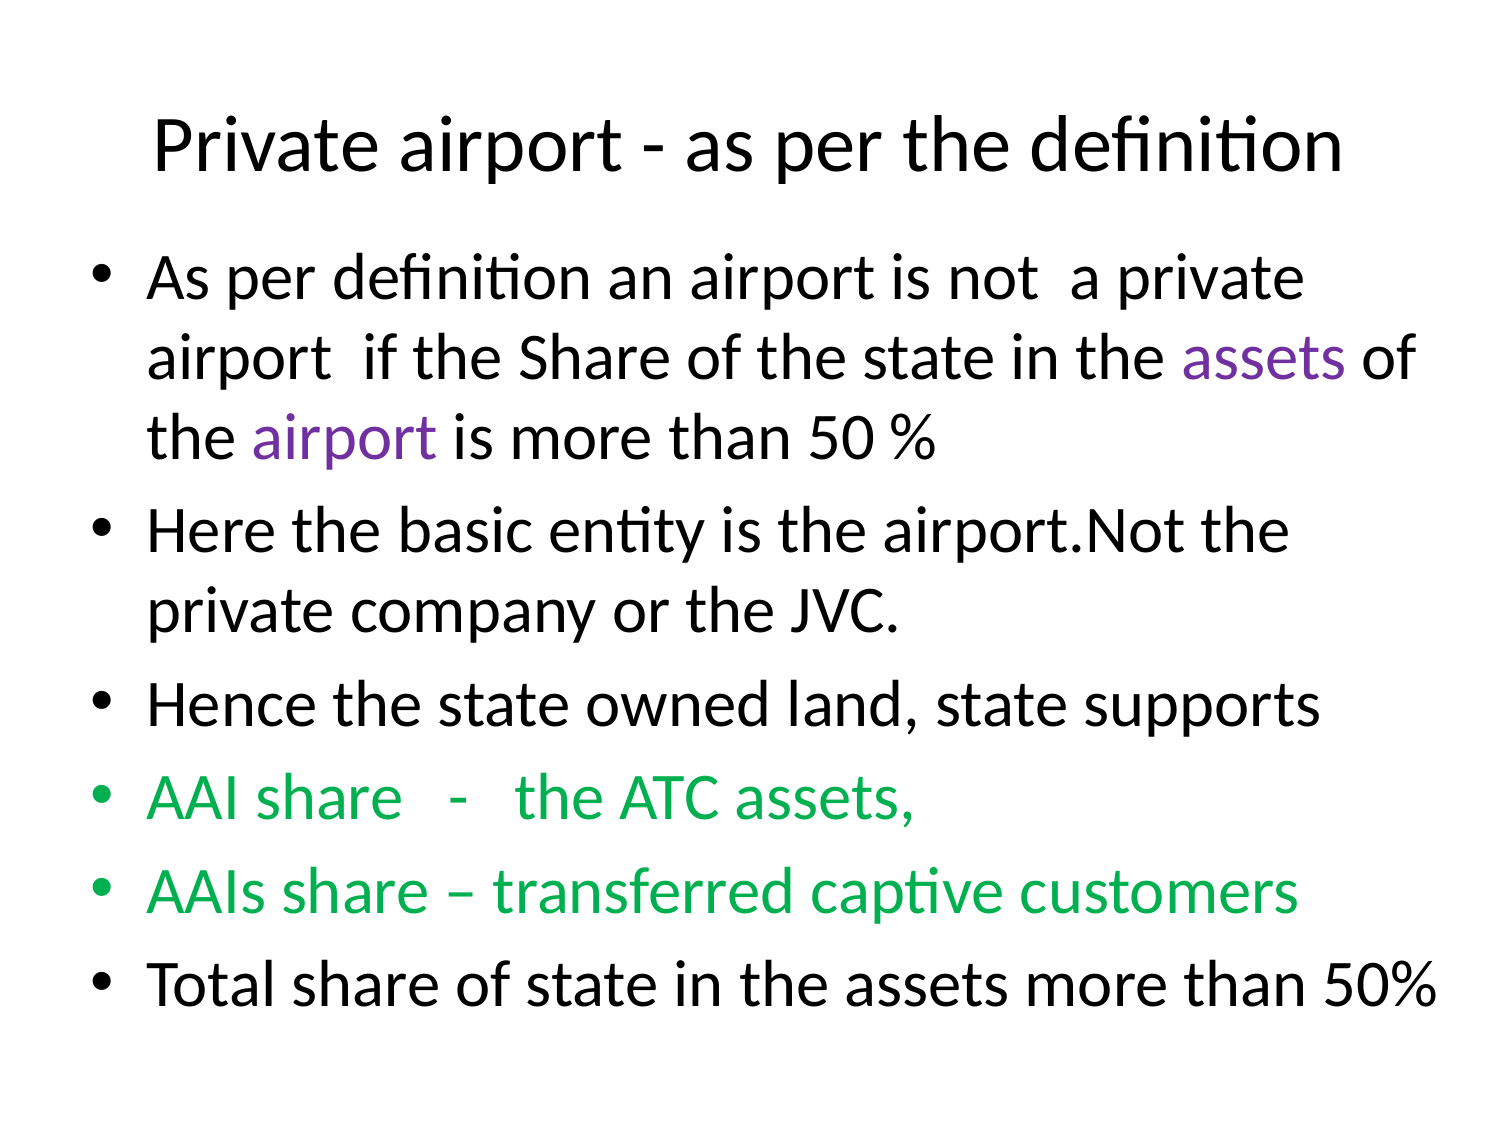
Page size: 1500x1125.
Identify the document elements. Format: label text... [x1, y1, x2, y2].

list As per definition an airport is not a private airport if the Share of the state in the assets of the airport is more than 50 % Here the basic entity is the airport.Not the private company or the JVC. Hence the state owned land, state supports AAI share - the ATC assets, AAIs share – transferred captive customers Total share of state in the assets more than 50% [75, 224, 1463, 1088]
title Private airport - as per the definition [75, 45, 1425, 224]
